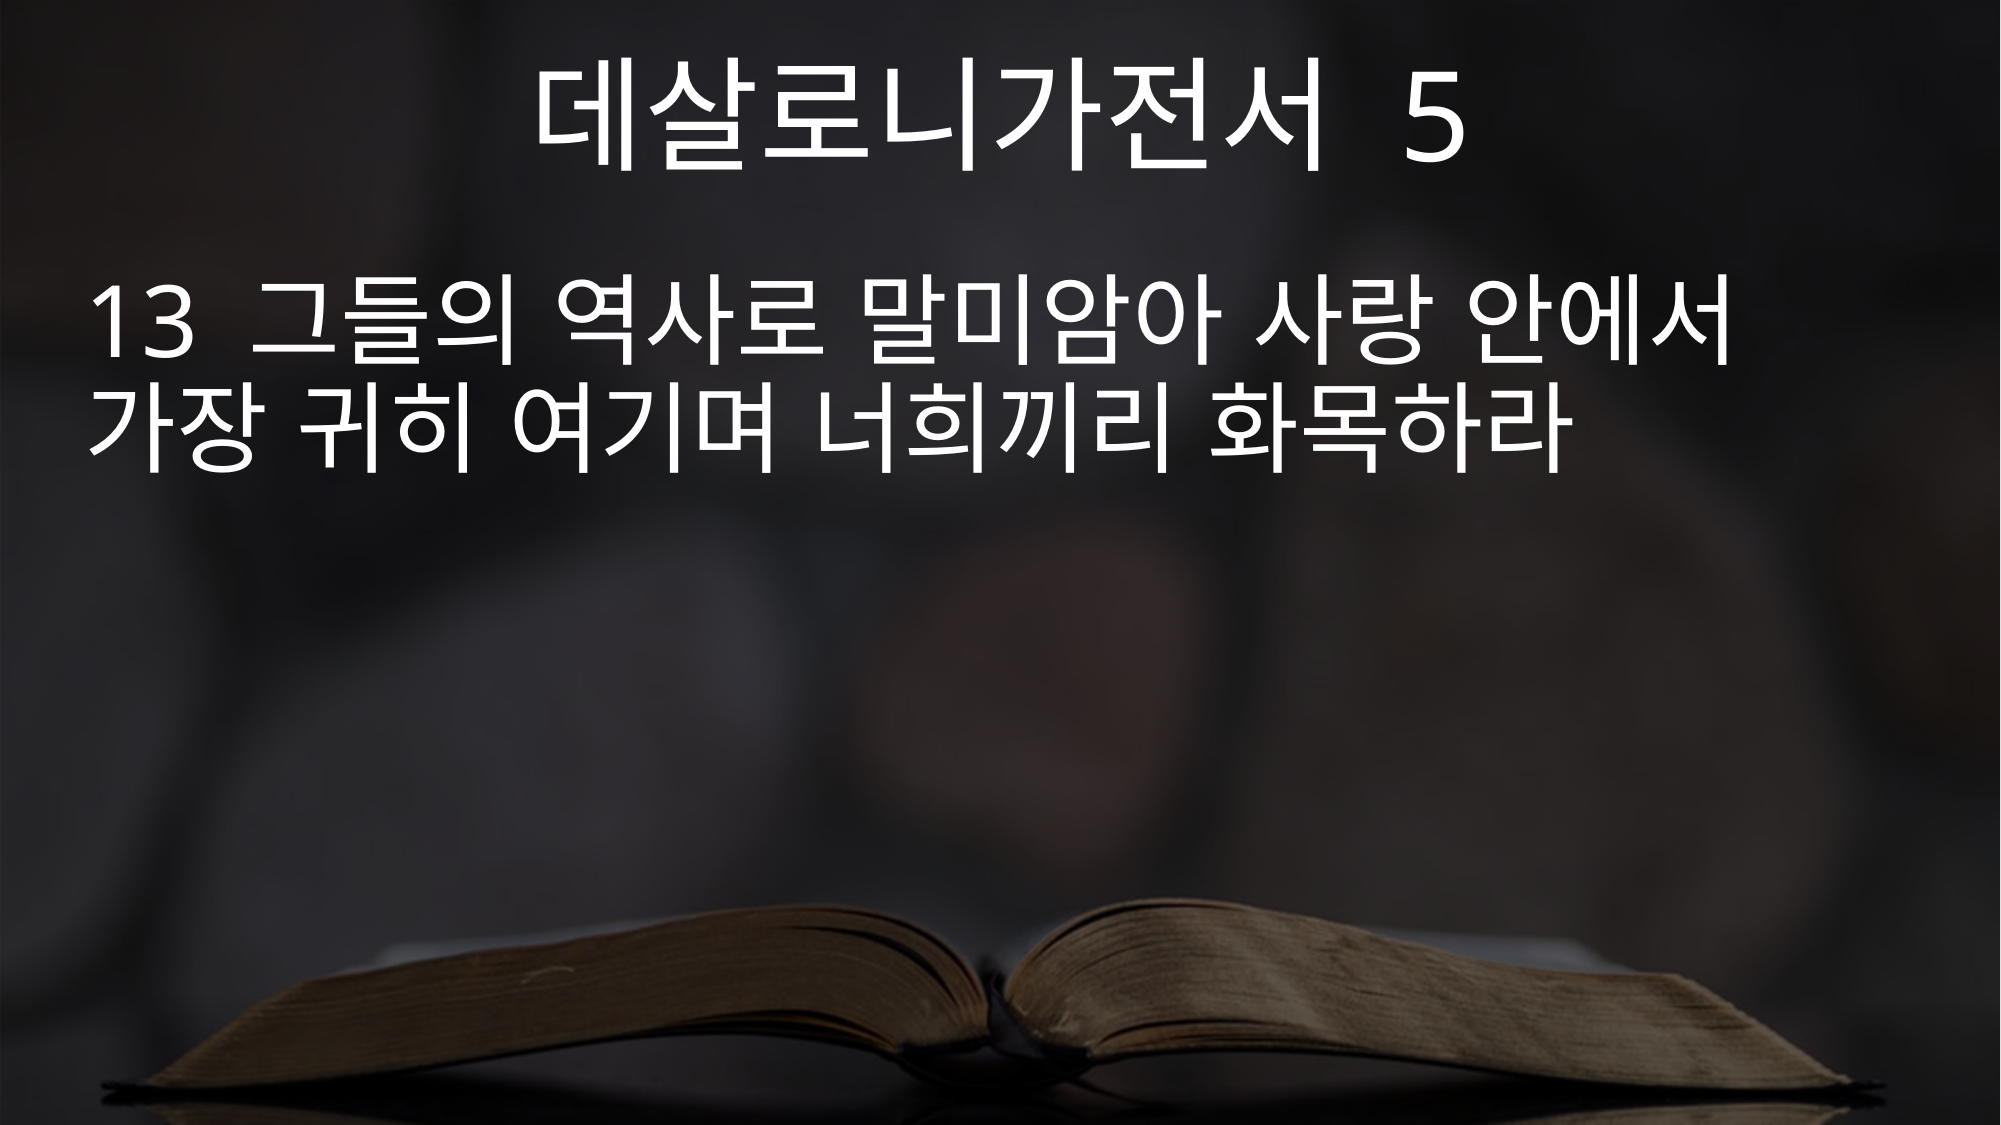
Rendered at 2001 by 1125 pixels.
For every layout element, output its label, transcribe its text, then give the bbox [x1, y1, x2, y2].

list 13 그들의 역사로 말미암아 사랑 안에서 가장 귀히 여기며 너희끼리 화목하라 [69, 263, 1953, 423]
picture [0, 0, 2001, 1125]
footer 데살로니가전서 5 [0, 32, 2000, 192]
